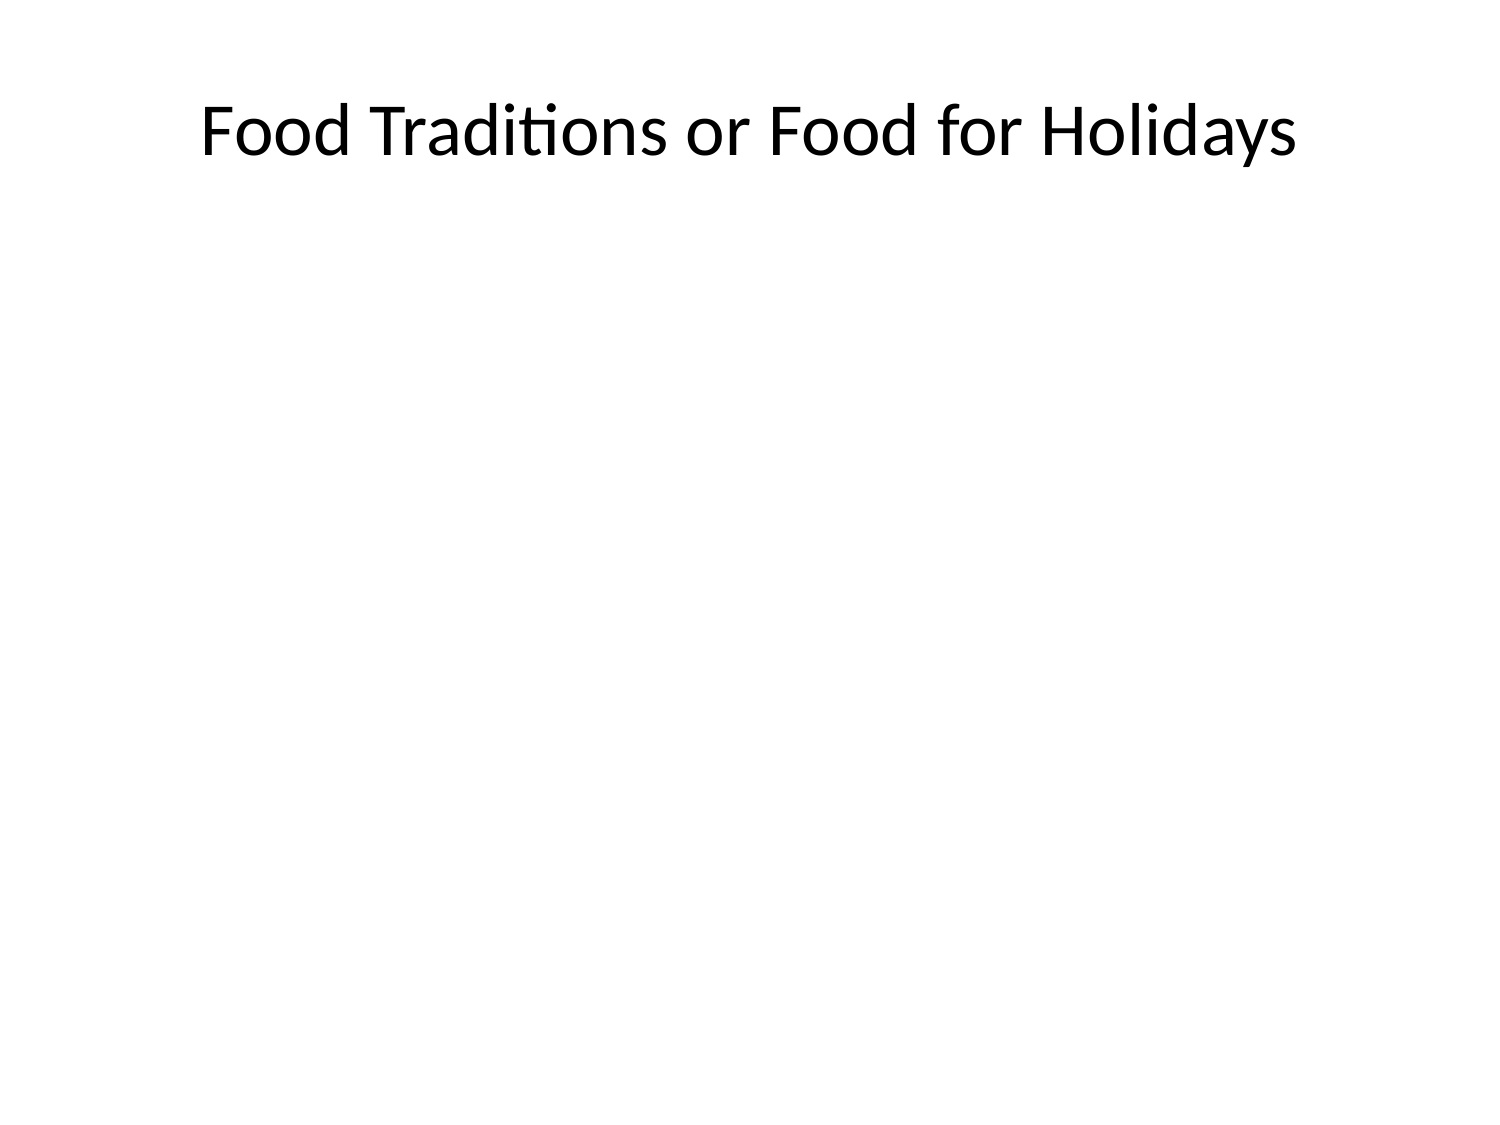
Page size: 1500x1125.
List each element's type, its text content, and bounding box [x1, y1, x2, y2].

title Food Traditions or Food for Holidays [112, 37, 1388, 213]
